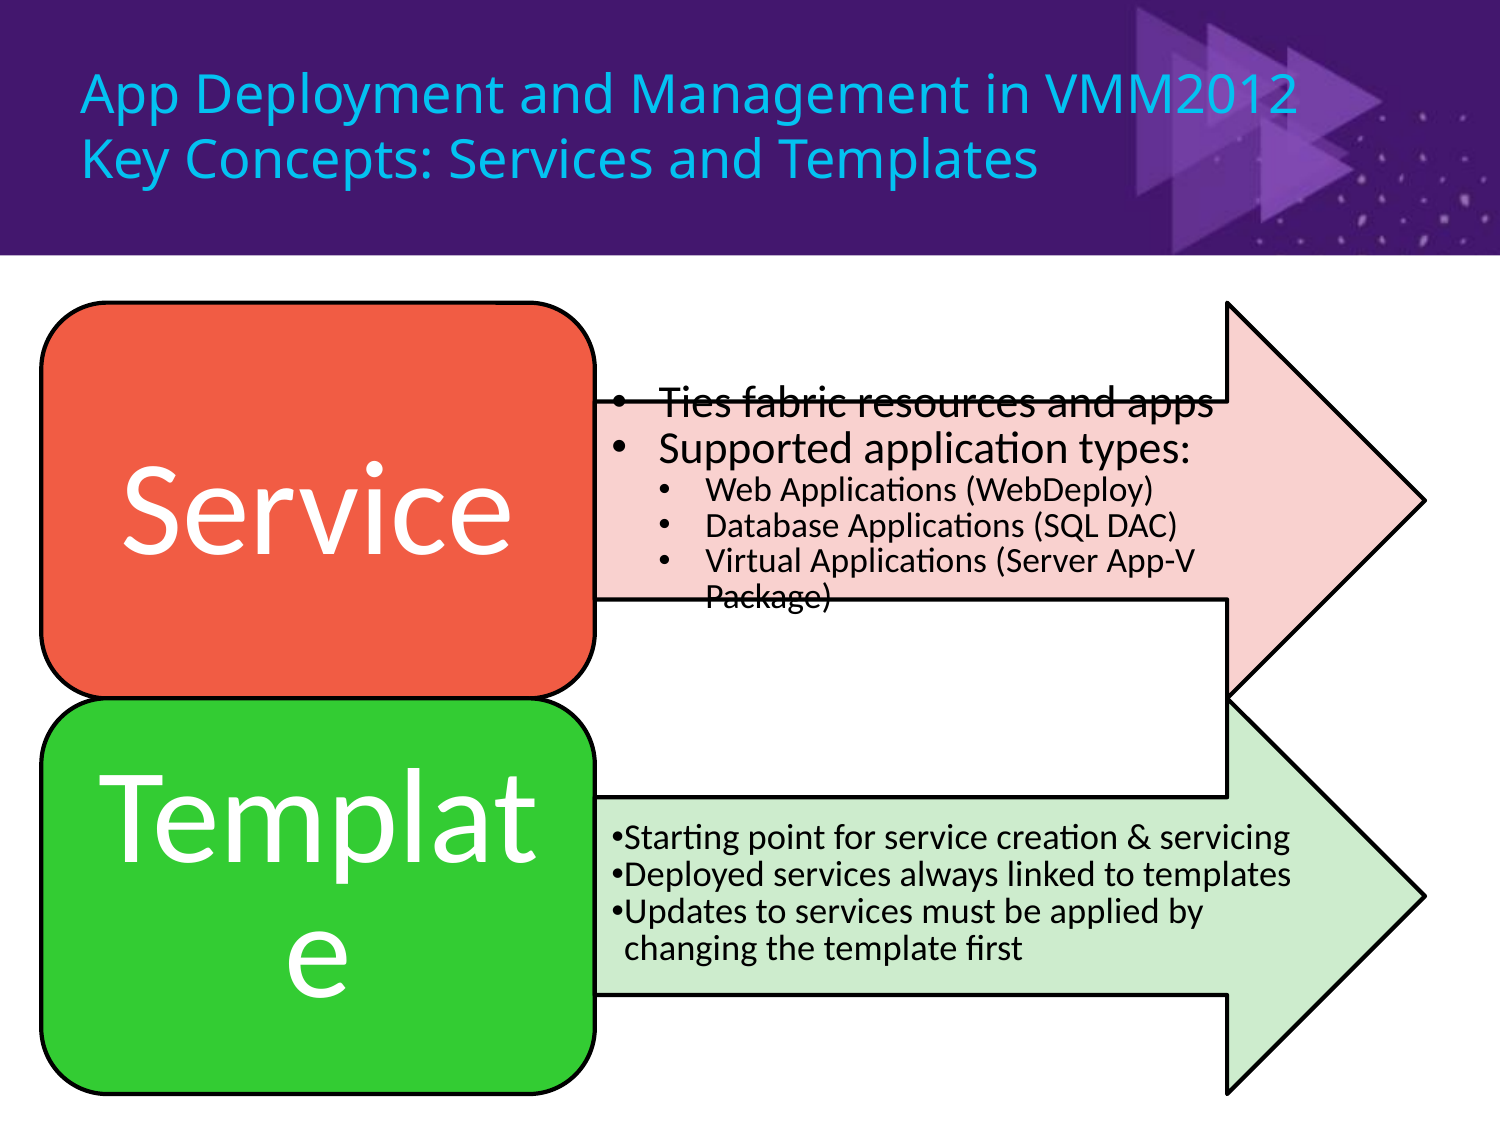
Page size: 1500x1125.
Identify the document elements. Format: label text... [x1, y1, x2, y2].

title App Deployment and Management in VMM2012 Key Concepts: Services and Templates [64, 30, 1415, 219]
picture [0, 0, 1500, 255]
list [41, 302, 1426, 1095]
